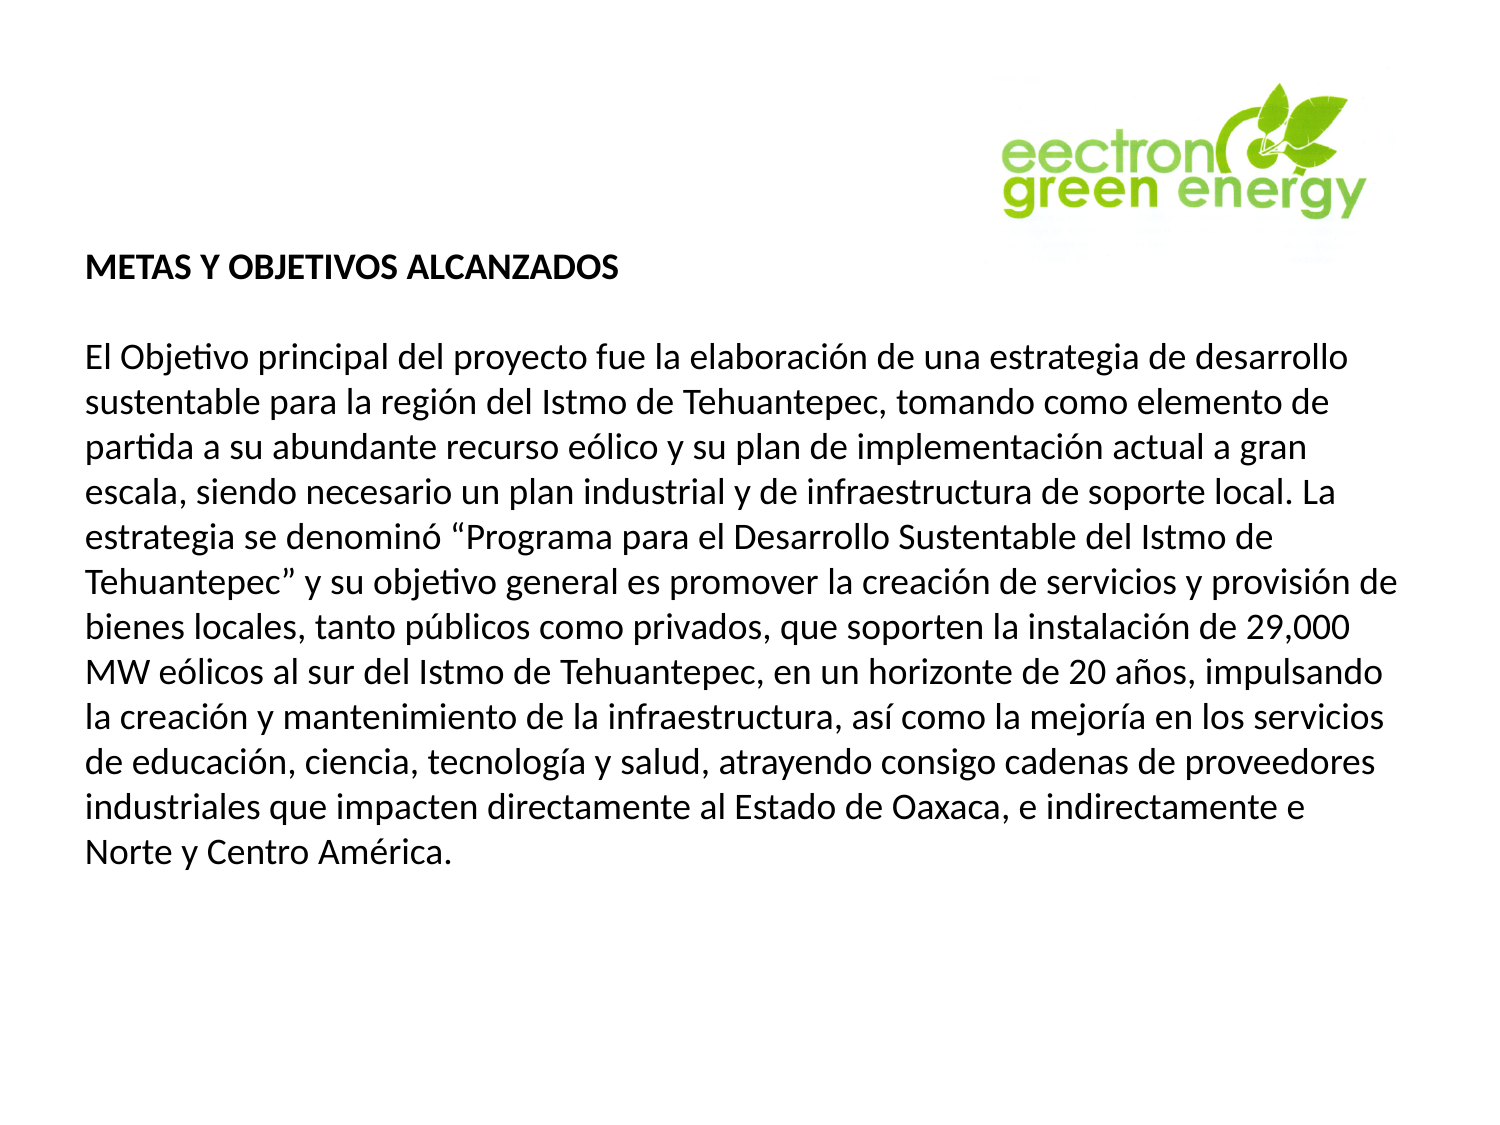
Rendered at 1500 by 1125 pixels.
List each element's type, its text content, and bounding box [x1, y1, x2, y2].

picture [972, 58, 1395, 264]
text_box METAS Y OBJETIVOS ALCANZADOS El Objetivo principal del proyecto fue la elaboración de una estrategia de desarrollo sustentable para la región del Istmo de Tehuantepec, tomando como elemento de partida a su abundante recurso eólico y su plan de implementación actual a gran escala, siendo necesario un plan industrial y de infraestructura de soporte local. La estrategia se denominó “Programa para el Desarrollo Sustentable del Istmo de Tehuantepec” y su objetivo general es promover la creación de servicios y provisión de bienes locales, tanto públicos como privados, que soporten la instalación de 29,000 MW eólicos al sur del Istmo de Tehuantepec, en un horizonte de 20 años, impulsando la creación y mantenimiento de la infraestructura, así como la mejoría en los servicios de educación, ciencia, tecnología y salud, atrayendo consigo cadenas de proveedores industriales que impacten directamente al Estado de Oaxaca, e indirectamente e Norte y Centro América. [70, 234, 1418, 880]
